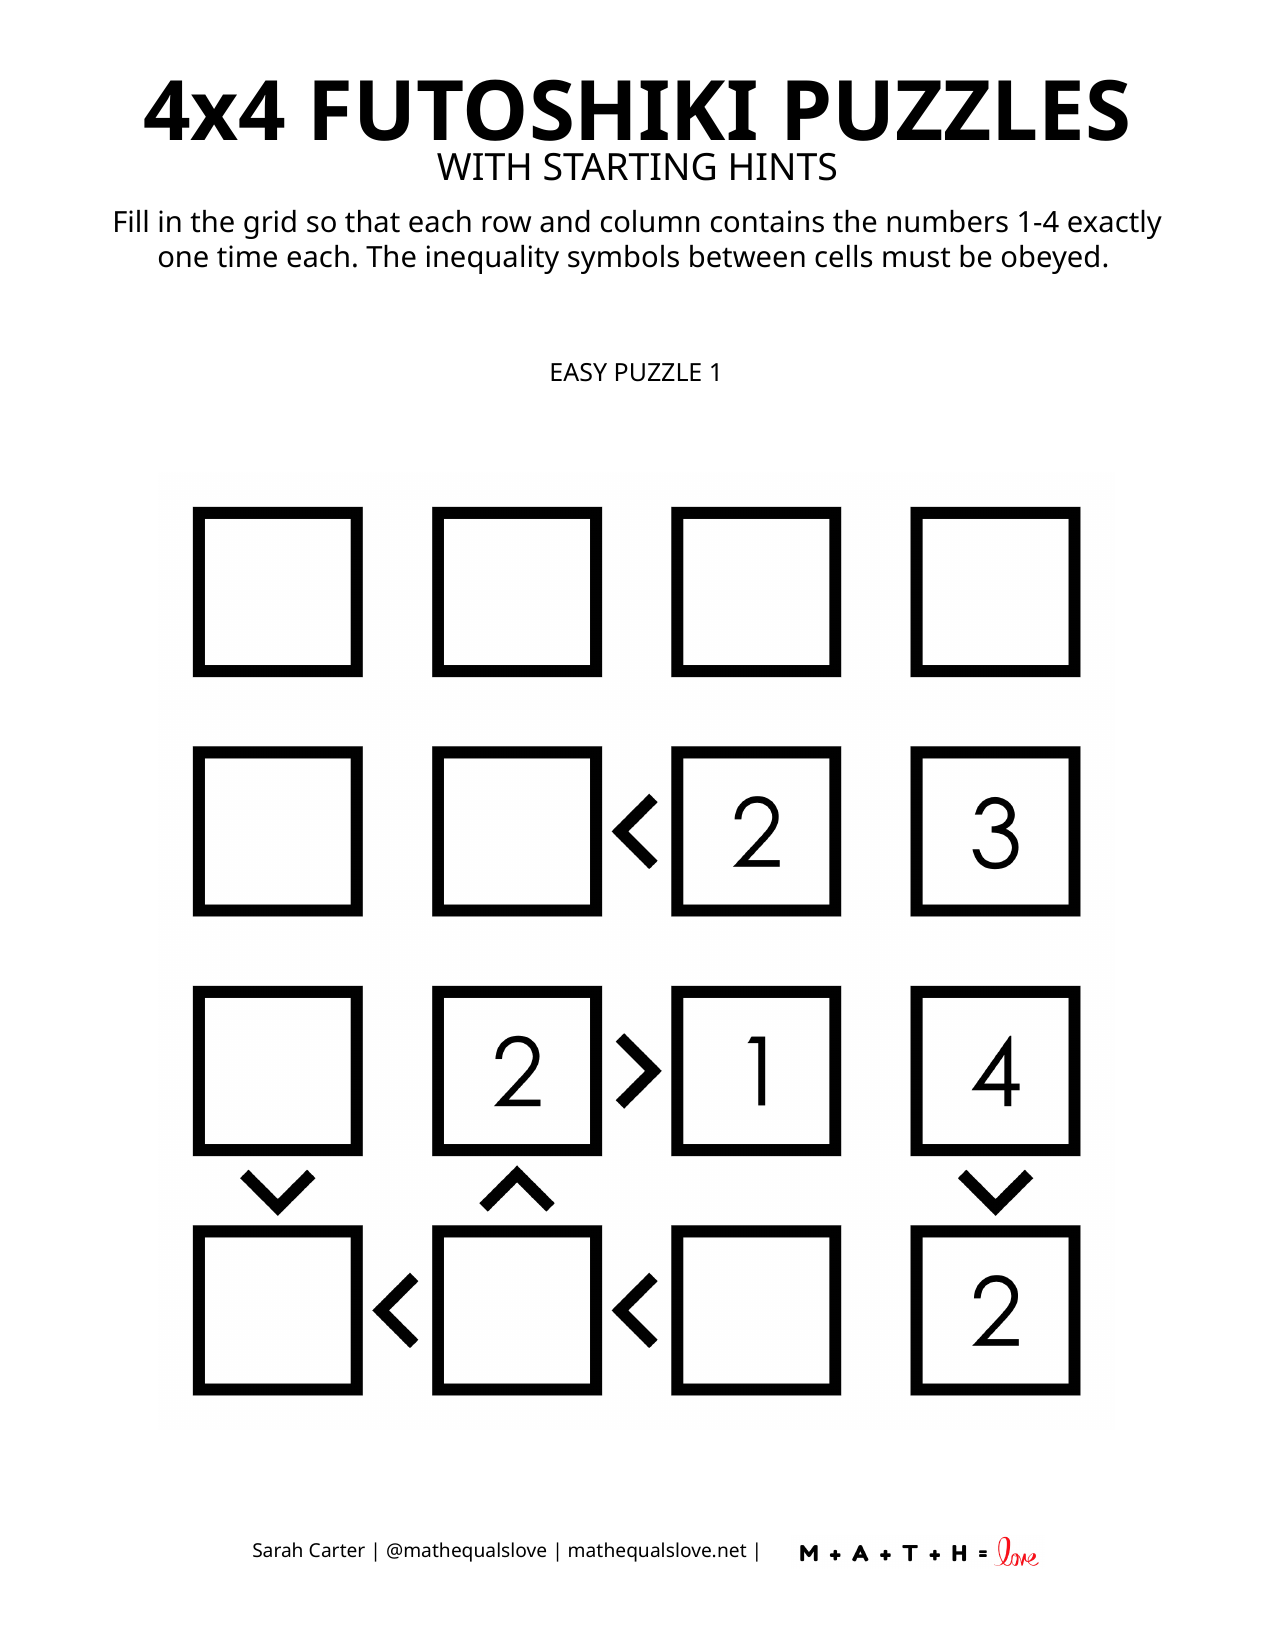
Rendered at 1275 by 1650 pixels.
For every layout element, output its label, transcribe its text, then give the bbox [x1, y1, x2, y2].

text_box Sarah Carter | @mathequalslove | mathequalslove.net | [237, 1531, 1071, 1570]
picture [157, 472, 1116, 1430]
picture [791, 1534, 1046, 1570]
text_box WITH STARTING HINTS [0, 135, 1275, 196]
text_box 4x4 FUTOSHIKI PUZZLES [77, 50, 1198, 135]
text_box EASY PUZZLE 1 [158, 356, 1115, 407]
text_box Fill in the grid so that each row and column contains the numbers 1-4 exactly one time each. The inequality symbols between cells must be obeyed. [0, 196, 1275, 281]
